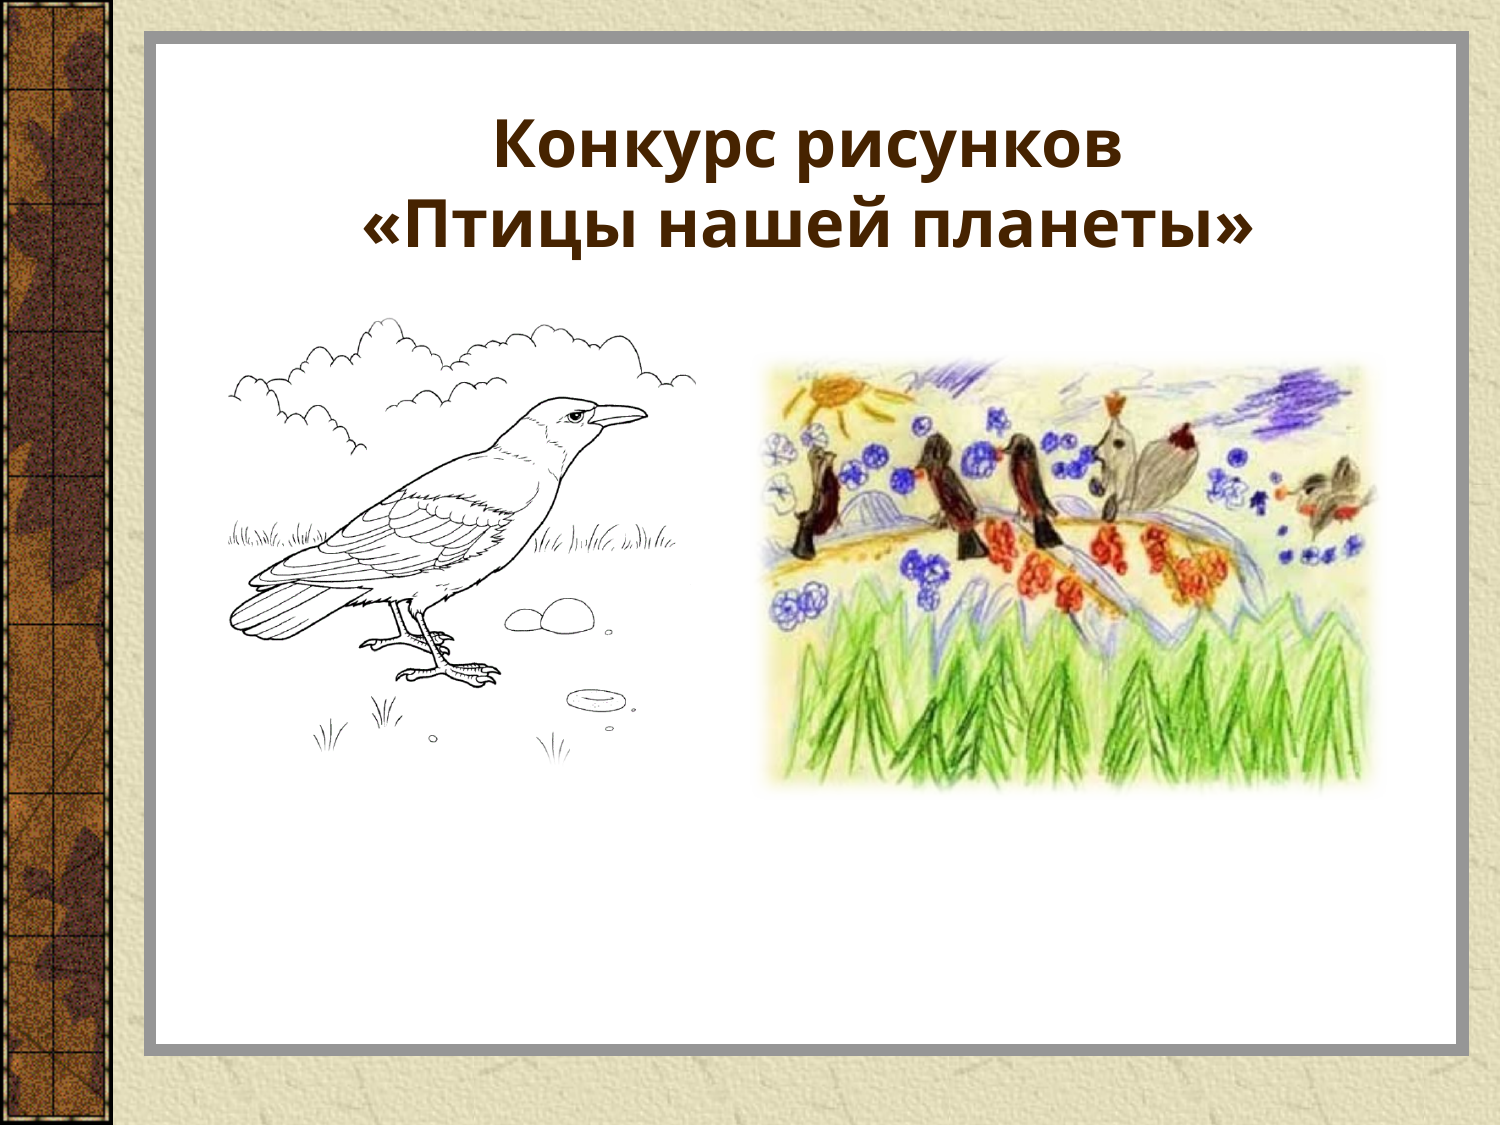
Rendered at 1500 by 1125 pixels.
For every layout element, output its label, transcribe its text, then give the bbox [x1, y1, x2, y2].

text_box Конкурс рисунков «Птицы нашей планеты» [199, 93, 1418, 269]
picture [0, 0, 1500, 1125]
